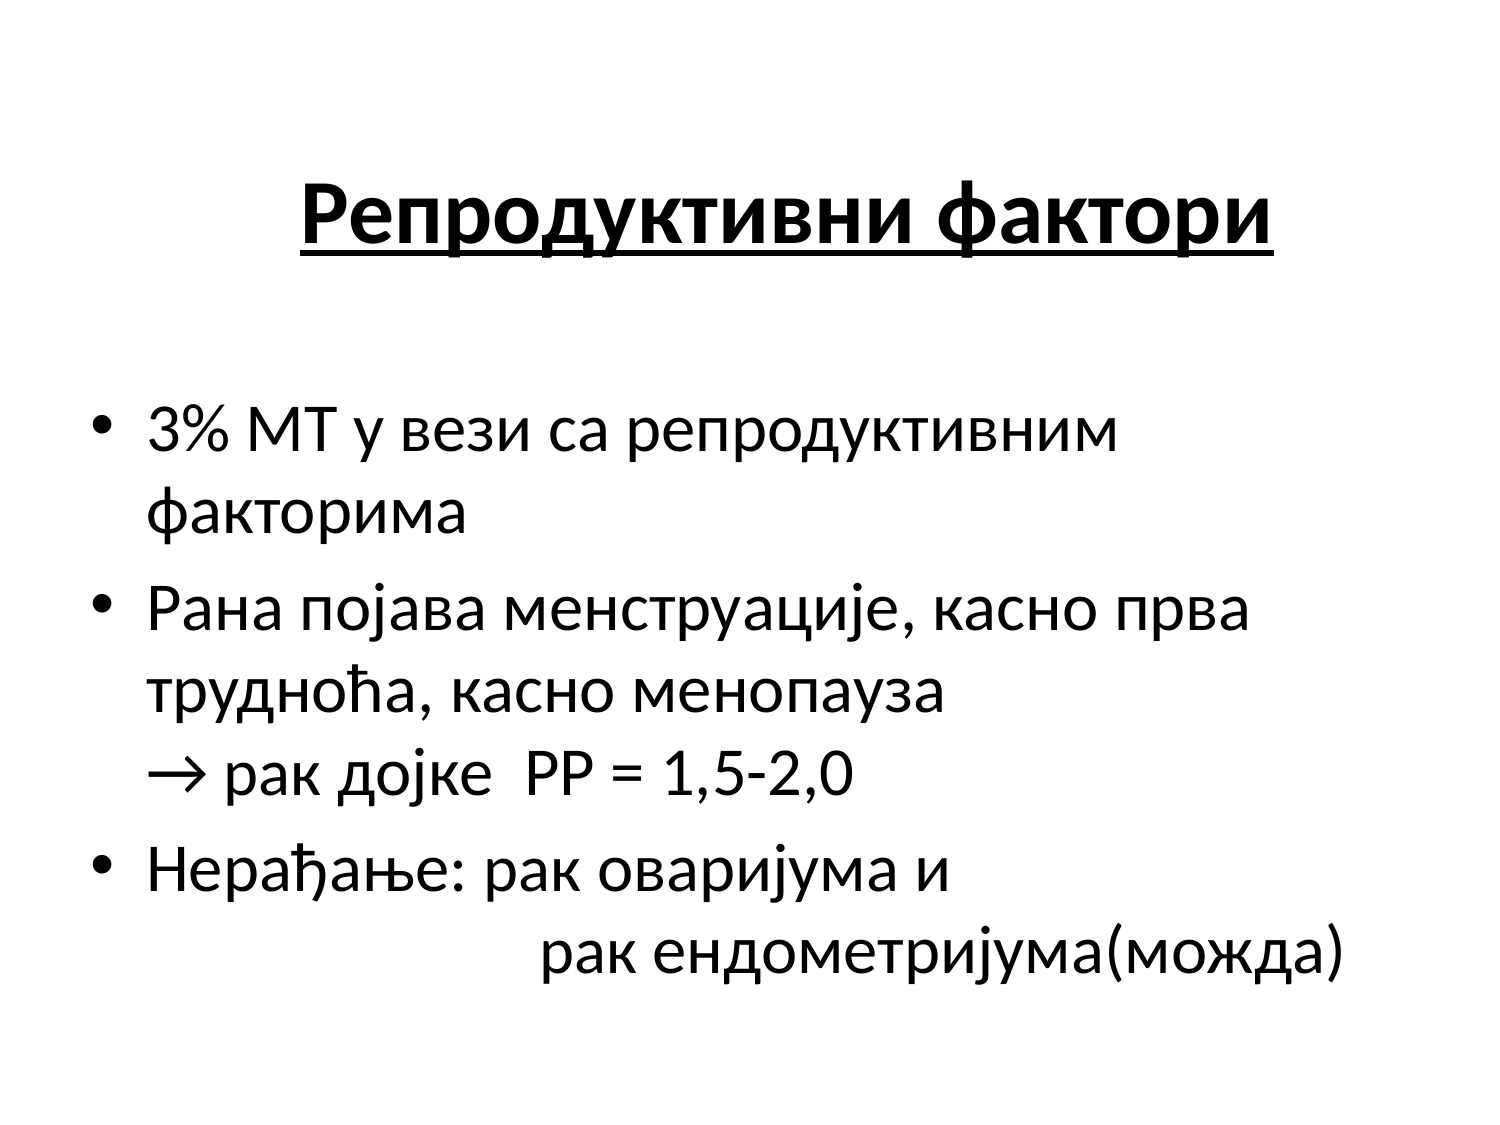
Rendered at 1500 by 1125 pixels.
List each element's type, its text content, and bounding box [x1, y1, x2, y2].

list 3% МТ у вези са репродуктивним факторима Рана појава менструације, касно прва трудноћа, касно менопауза → рак дојке РР = 1,5-2,0 Нерађање: рак оваријума и рак ендометријума(можда) [75, 375, 1425, 1071]
title Репродуктивни фактори [112, 113, 1463, 302]
